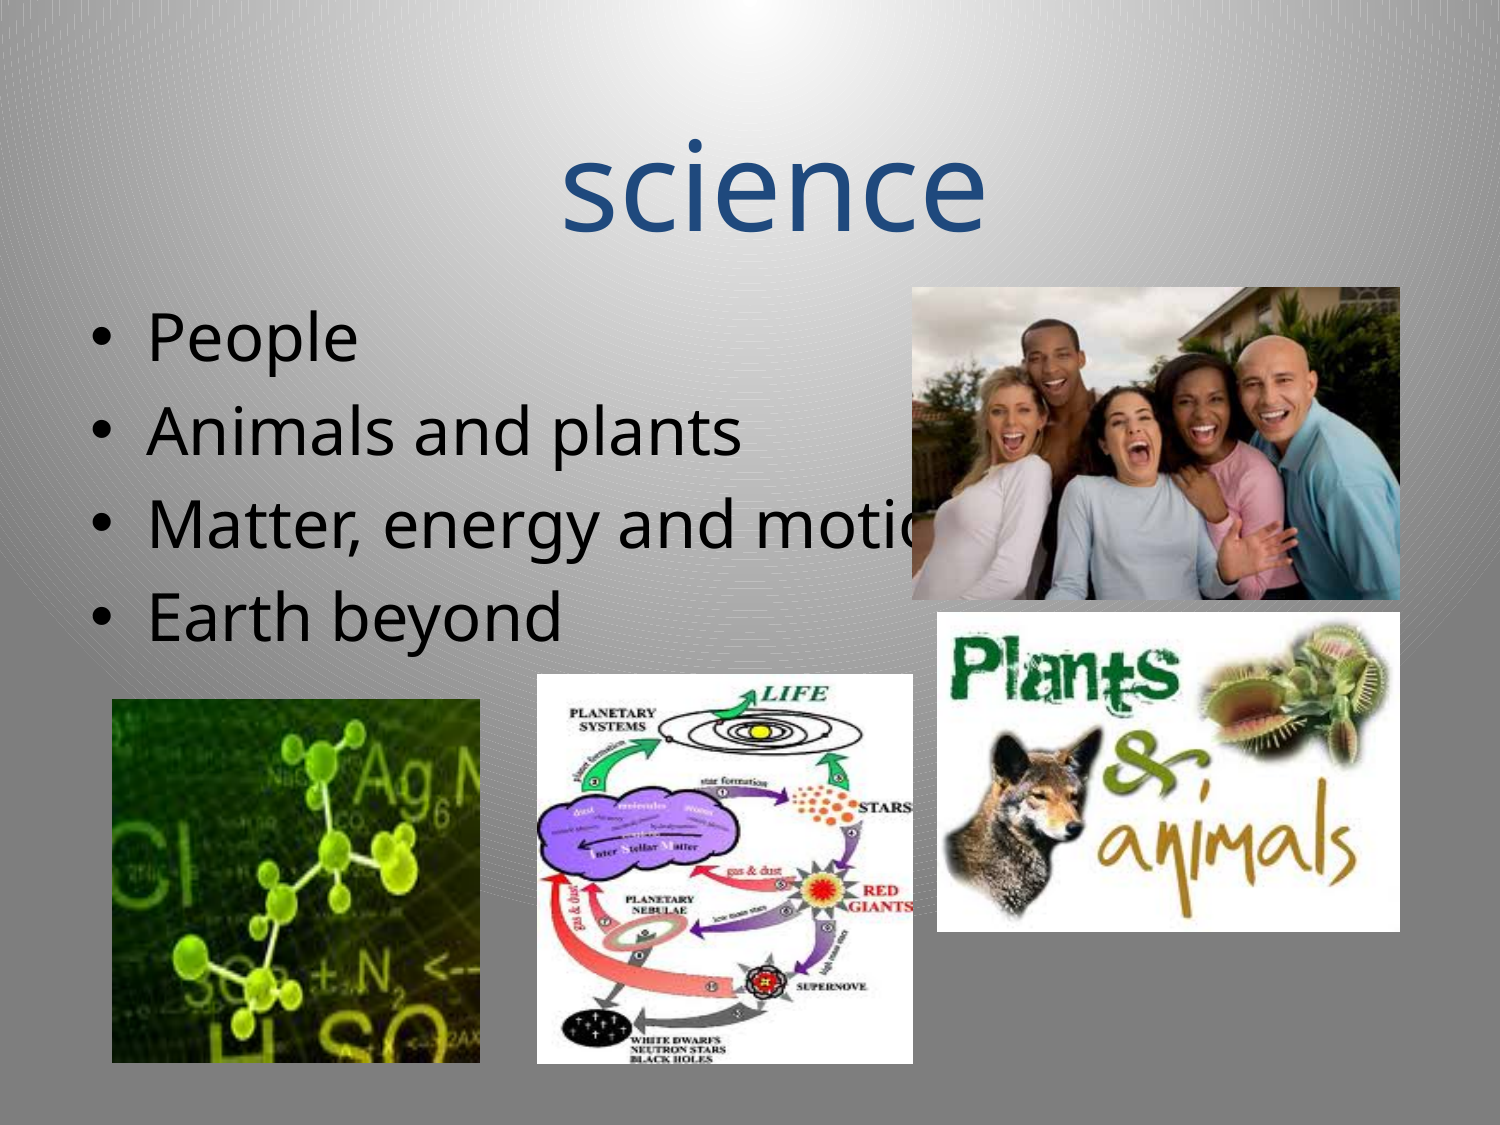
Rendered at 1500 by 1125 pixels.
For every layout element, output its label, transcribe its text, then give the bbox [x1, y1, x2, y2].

picture [537, 674, 913, 1064]
title science [99, 50, 1450, 313]
picture [937, 612, 1401, 932]
list People Animals and plants Matter, energy and motion Earth beyond [75, 287, 1425, 1088]
picture [112, 699, 480, 1063]
picture [912, 287, 1401, 601]
